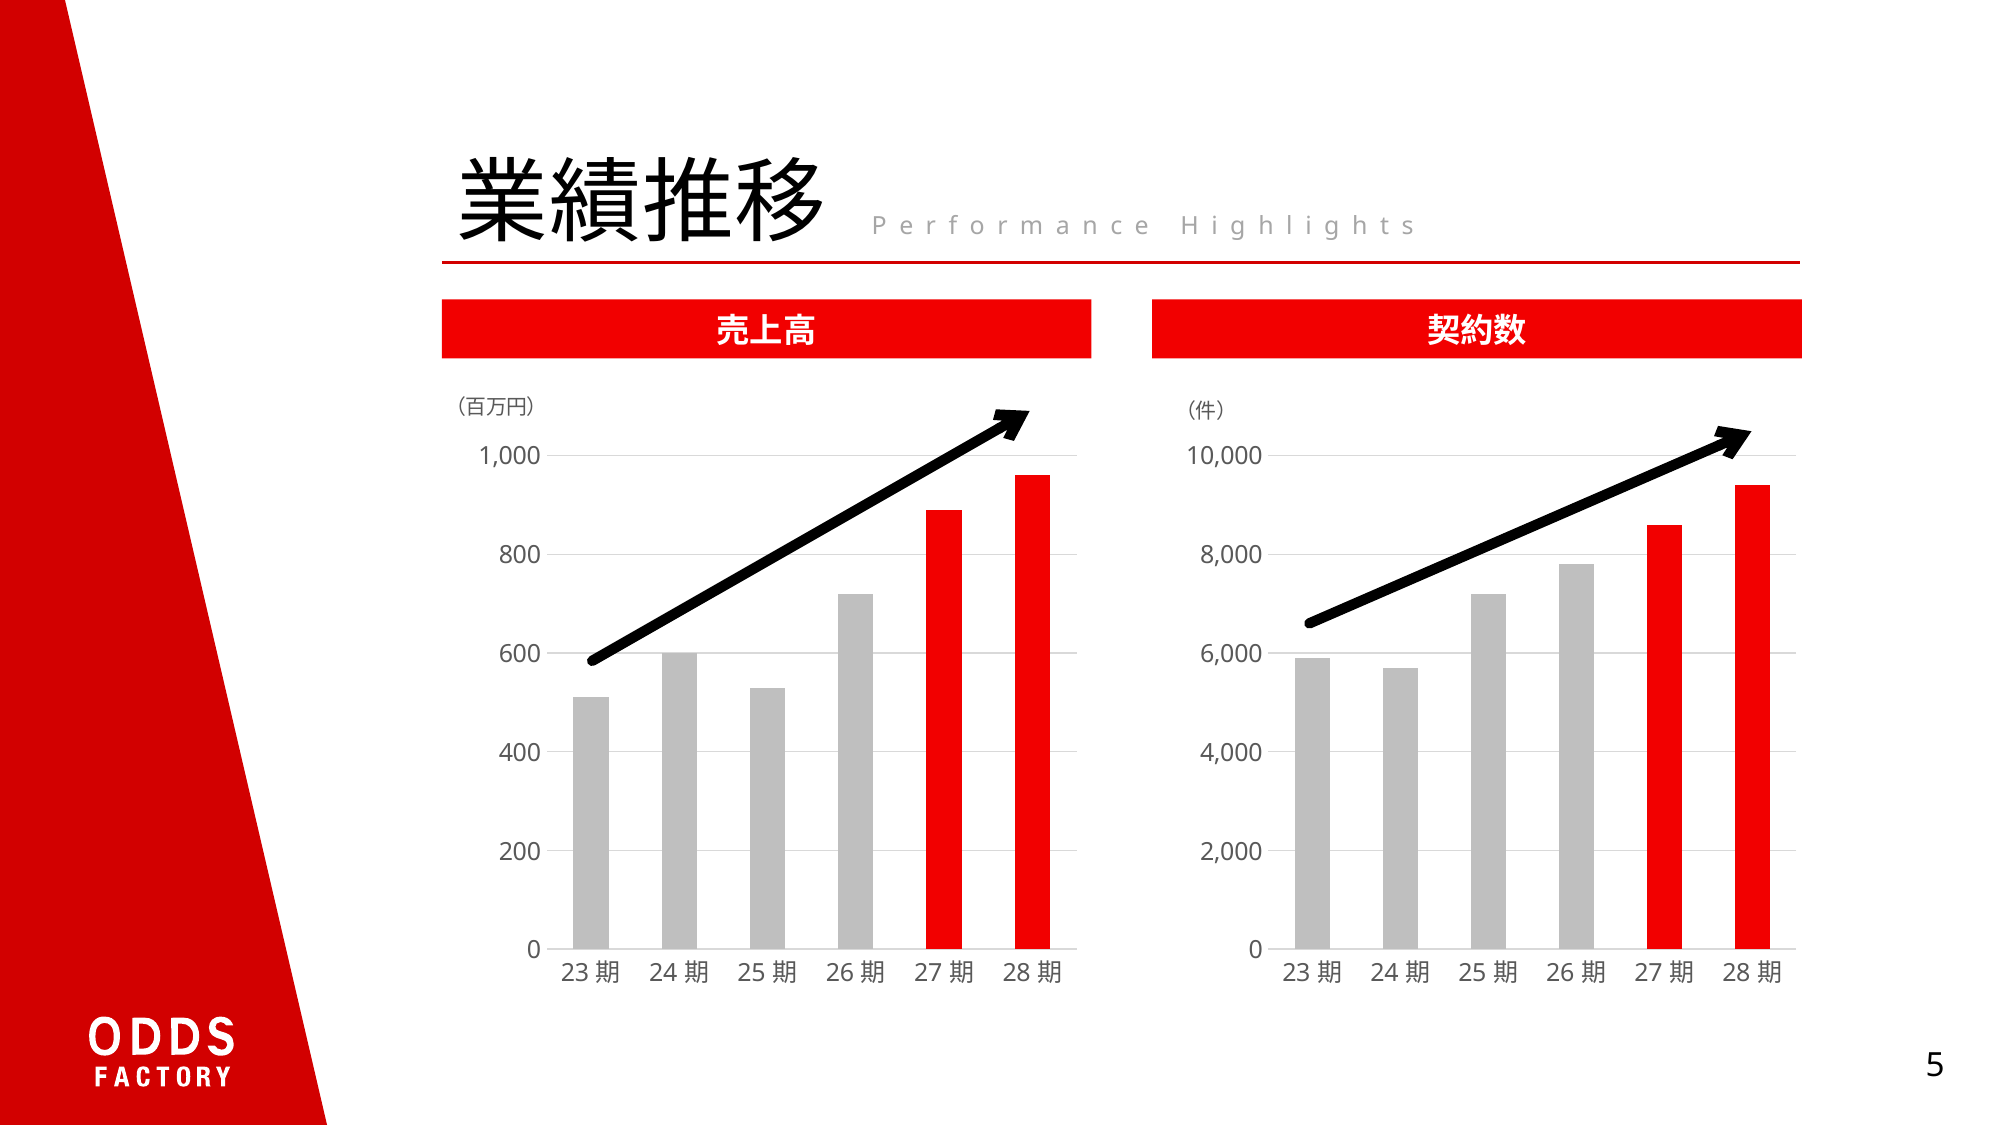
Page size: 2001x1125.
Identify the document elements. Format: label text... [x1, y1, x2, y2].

title 業績推移 Performance Highlights [441, 59, 1801, 263]
chart [1151, 384, 1803, 1012]
text_box 契約数 [1151, 298, 1803, 360]
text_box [591, 410, 1031, 662]
chart [441, 384, 1092, 1012]
text_box 売上高 [440, 298, 1093, 360]
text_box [1308, 430, 1752, 624]
